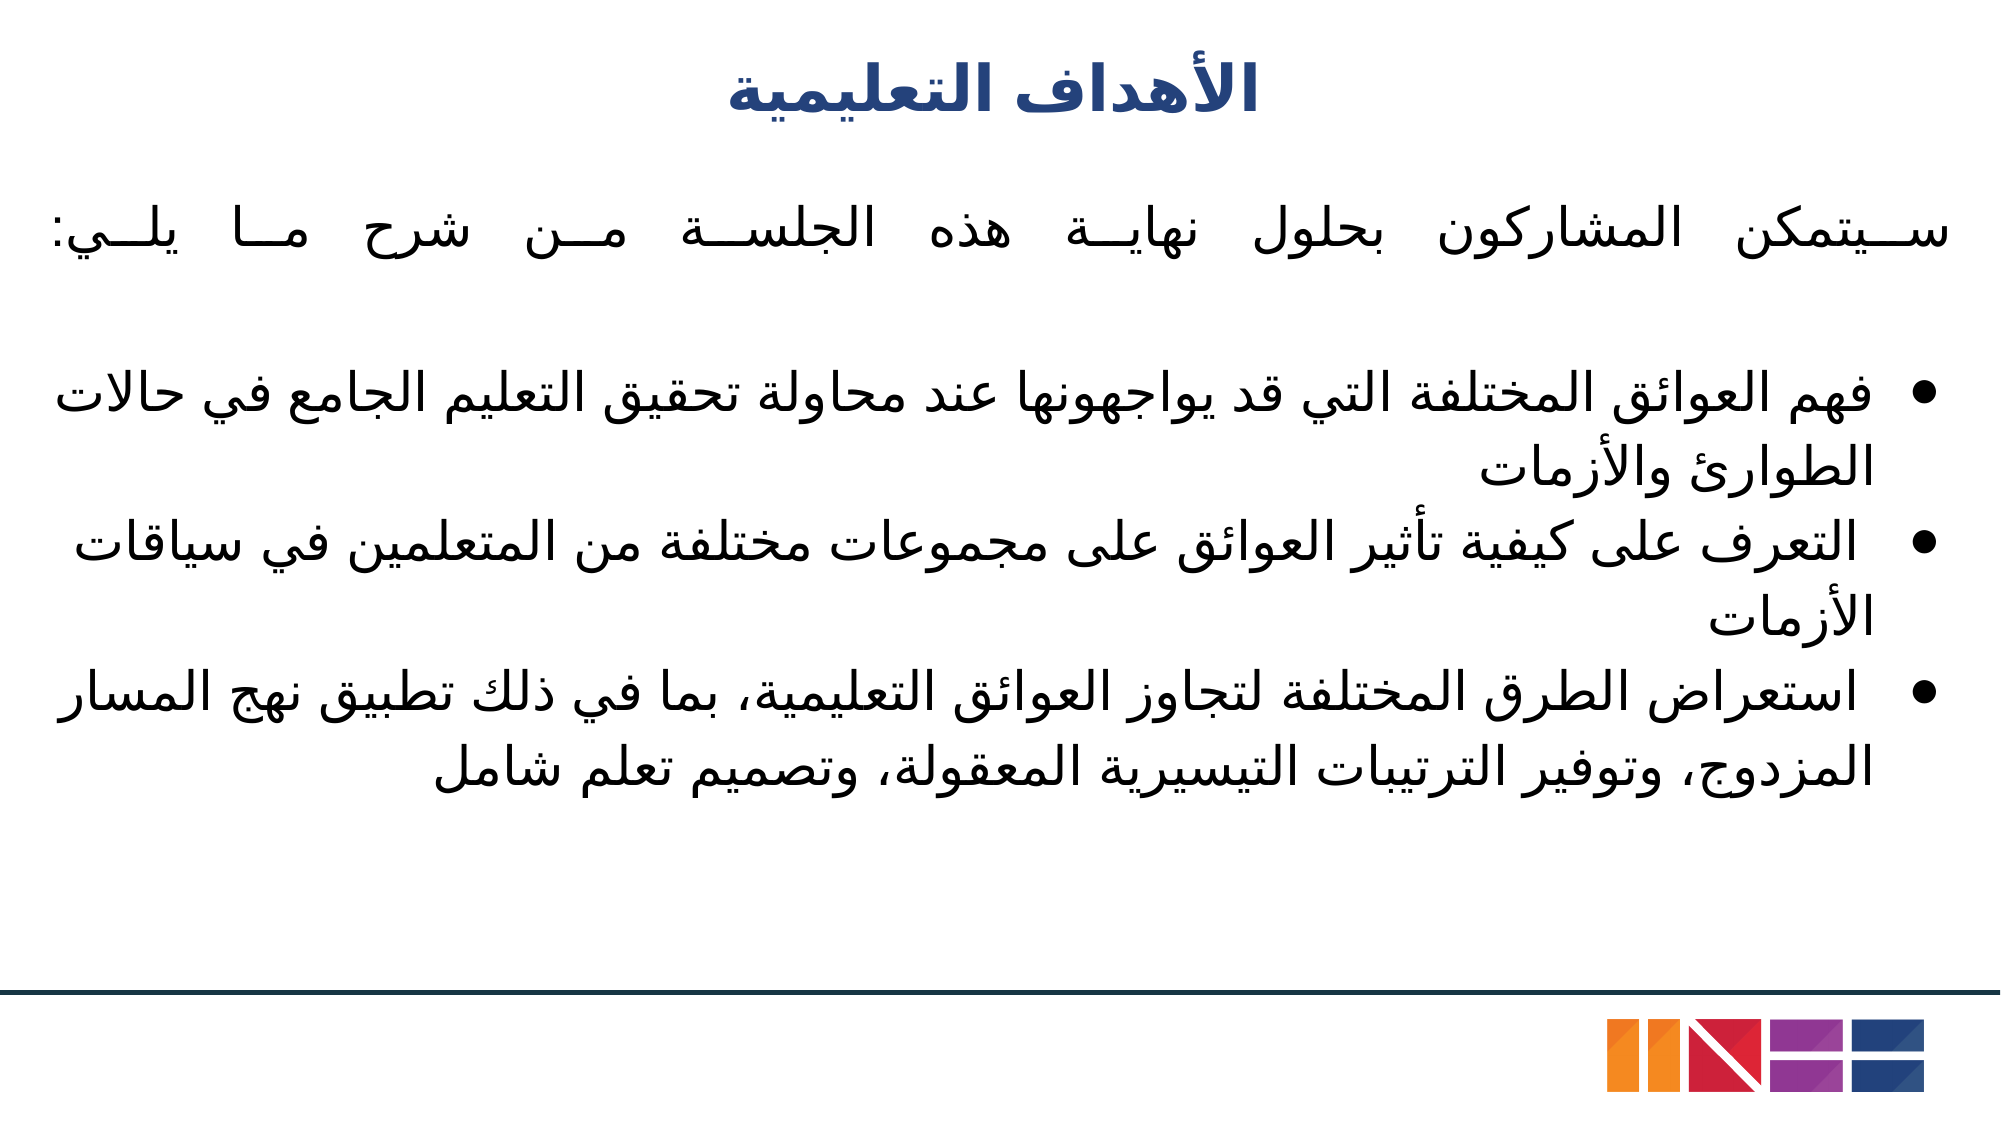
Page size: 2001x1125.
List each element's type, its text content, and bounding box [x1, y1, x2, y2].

title الأهداف التعليمية [31, 28, 1957, 145]
picture [1607, 1019, 1924, 1092]
list سيتمكن المشاركون بحلول نهاية هذه الجلسة من شرح ما يلي: فهم العوائق المختلفة التي قد يواجهونها عند محاولة تحقيق التعليم الجامع في حالات الطوارئ والأزمات التعرف على كيفية تأثير العوائق على مجموعات مختلفة من المتعلمين في سياقات الأزمات استعراض الطرق المختلفة لتجاوز العوائق التعليمية، بما في ذلك تطبيق نهج المسار المزدوج، وتوفير الترتيبات التيسيرية المعقولة، وتصميم تعلم شامل [31, 172, 1971, 935]
